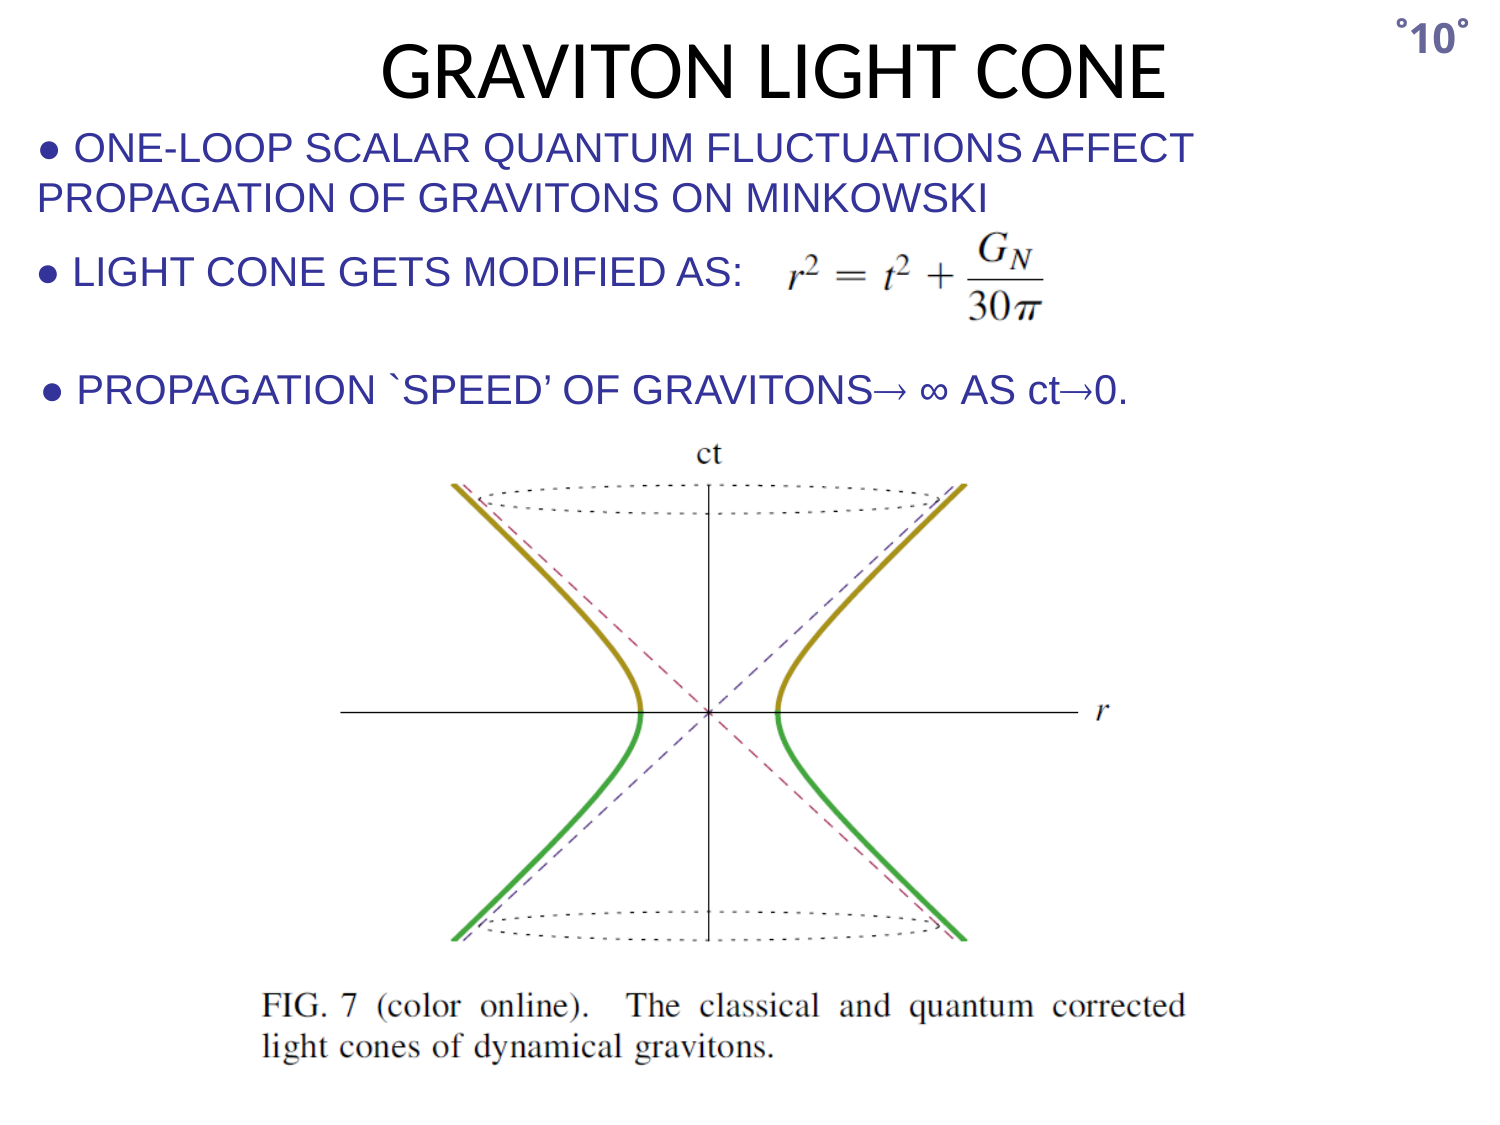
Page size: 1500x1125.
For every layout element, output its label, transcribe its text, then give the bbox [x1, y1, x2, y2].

text_box ● LIGHT CONE GETS MODIFIED AS: [20, 236, 756, 302]
text_box ● PROPAGATION `SPEED’ OF GRAVITONS ∞ AS ct0. [24, 355, 1156, 420]
text_box ˚10˚ [1364, 7, 1500, 67]
title GRAVITON LIGHT CONE [301, 7, 1248, 124]
picture [761, 219, 1050, 332]
text_box ● ONE-LOOP SCALAR QUANTUM FLUCTUATIONS AFFECT PROPAGATION OF GRAVITONS ON MINKOWSKI [21, 113, 1221, 229]
picture [253, 432, 1193, 1071]
